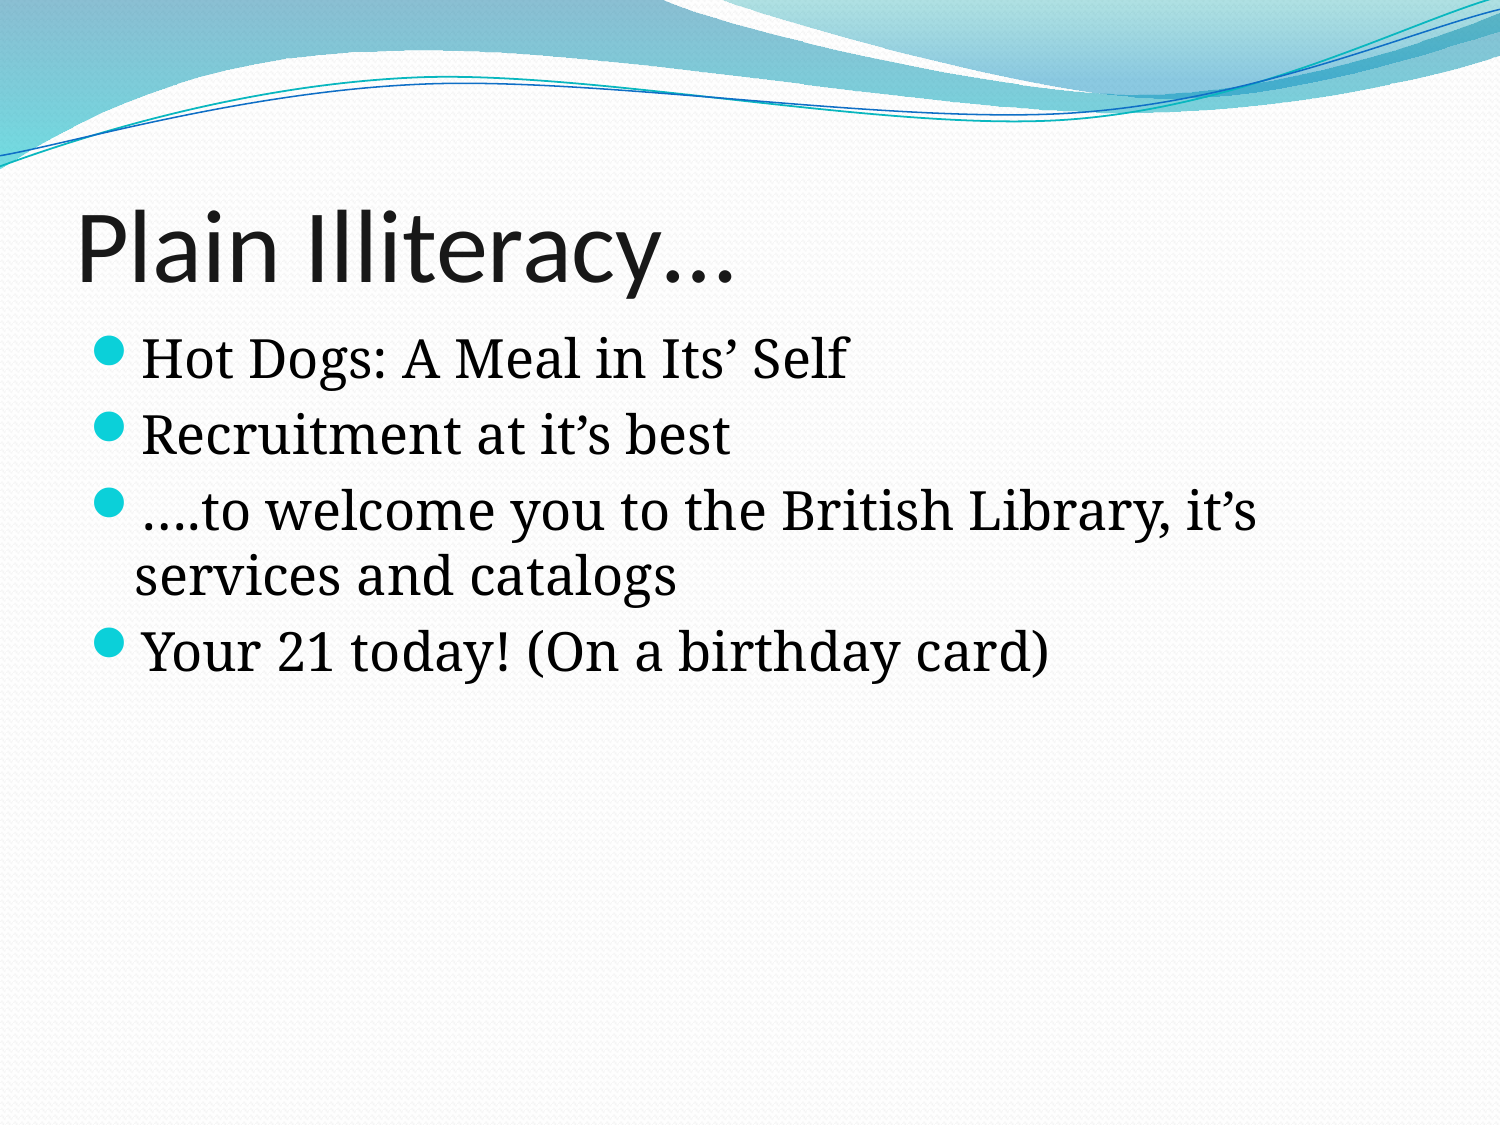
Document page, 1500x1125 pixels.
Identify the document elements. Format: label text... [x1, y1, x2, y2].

title Plain Illiteracy… [75, 115, 1425, 303]
list Hot Dogs: A Meal in Its’ Self Recruitment at it’s best ….to welcome you to the British Library, it’s services and catalogs Your 21 today! (On a birthday card) [75, 317, 1425, 1038]
